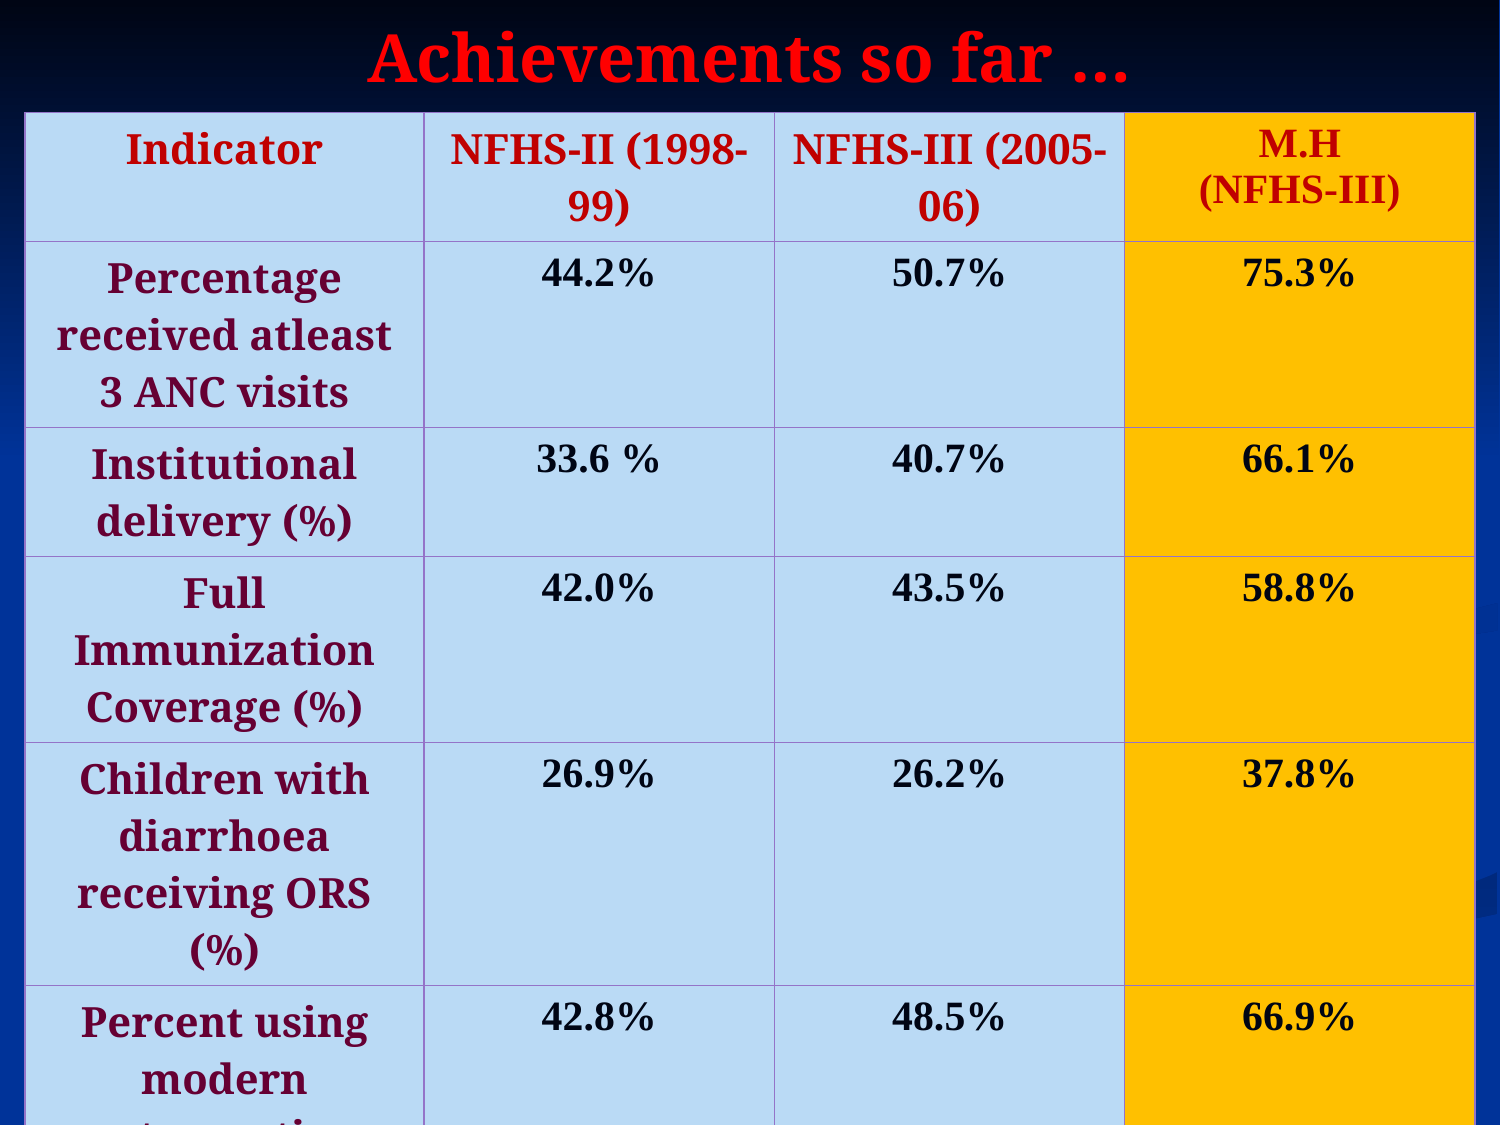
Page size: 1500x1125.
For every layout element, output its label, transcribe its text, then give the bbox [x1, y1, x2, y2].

table_cell 37.8% [1125, 743, 1474, 985]
table_cell 44.2% [425, 242, 774, 427]
table_cell 75.3% [1125, 242, 1474, 427]
table_cell 26.9% [425, 743, 774, 985]
table_cell 43.5% [775, 557, 1124, 742]
table_cell Percentage received atleast 3 ANC visits [26, 242, 423, 427]
table_cell 42.8% [425, 986, 774, 1125]
table_header NFHS-II (1998-99) [425, 113, 774, 241]
table_header M.H (NFHS-III) [1125, 113, 1474, 241]
table_header Indicator [26, 113, 423, 241]
table_cell Children with diarrhoea receiving ORS (%) [26, 743, 423, 985]
table_cell 66.9% [1125, 986, 1474, 1125]
table_cell 50.7% [775, 242, 1124, 427]
table_cell 42.0% [425, 557, 774, 742]
table_cell Institutional delivery (%) [26, 428, 423, 556]
table_cell 58.8% [1125, 557, 1474, 742]
table_cell 66.1% [1125, 428, 1474, 556]
table_cell 33.6 % [425, 428, 774, 556]
table_cell 26.2% [775, 743, 1124, 985]
title Achievements so far … [74, 0, 1426, 112]
table_cell Percent using modern contraceptives [26, 986, 423, 1125]
table_cell 40.7% [775, 428, 1124, 556]
table_cell Full Immunization Coverage (%) [26, 557, 423, 742]
table_cell 48.5% [775, 986, 1124, 1125]
table_header NFHS-III (2005-06) [775, 113, 1124, 241]
